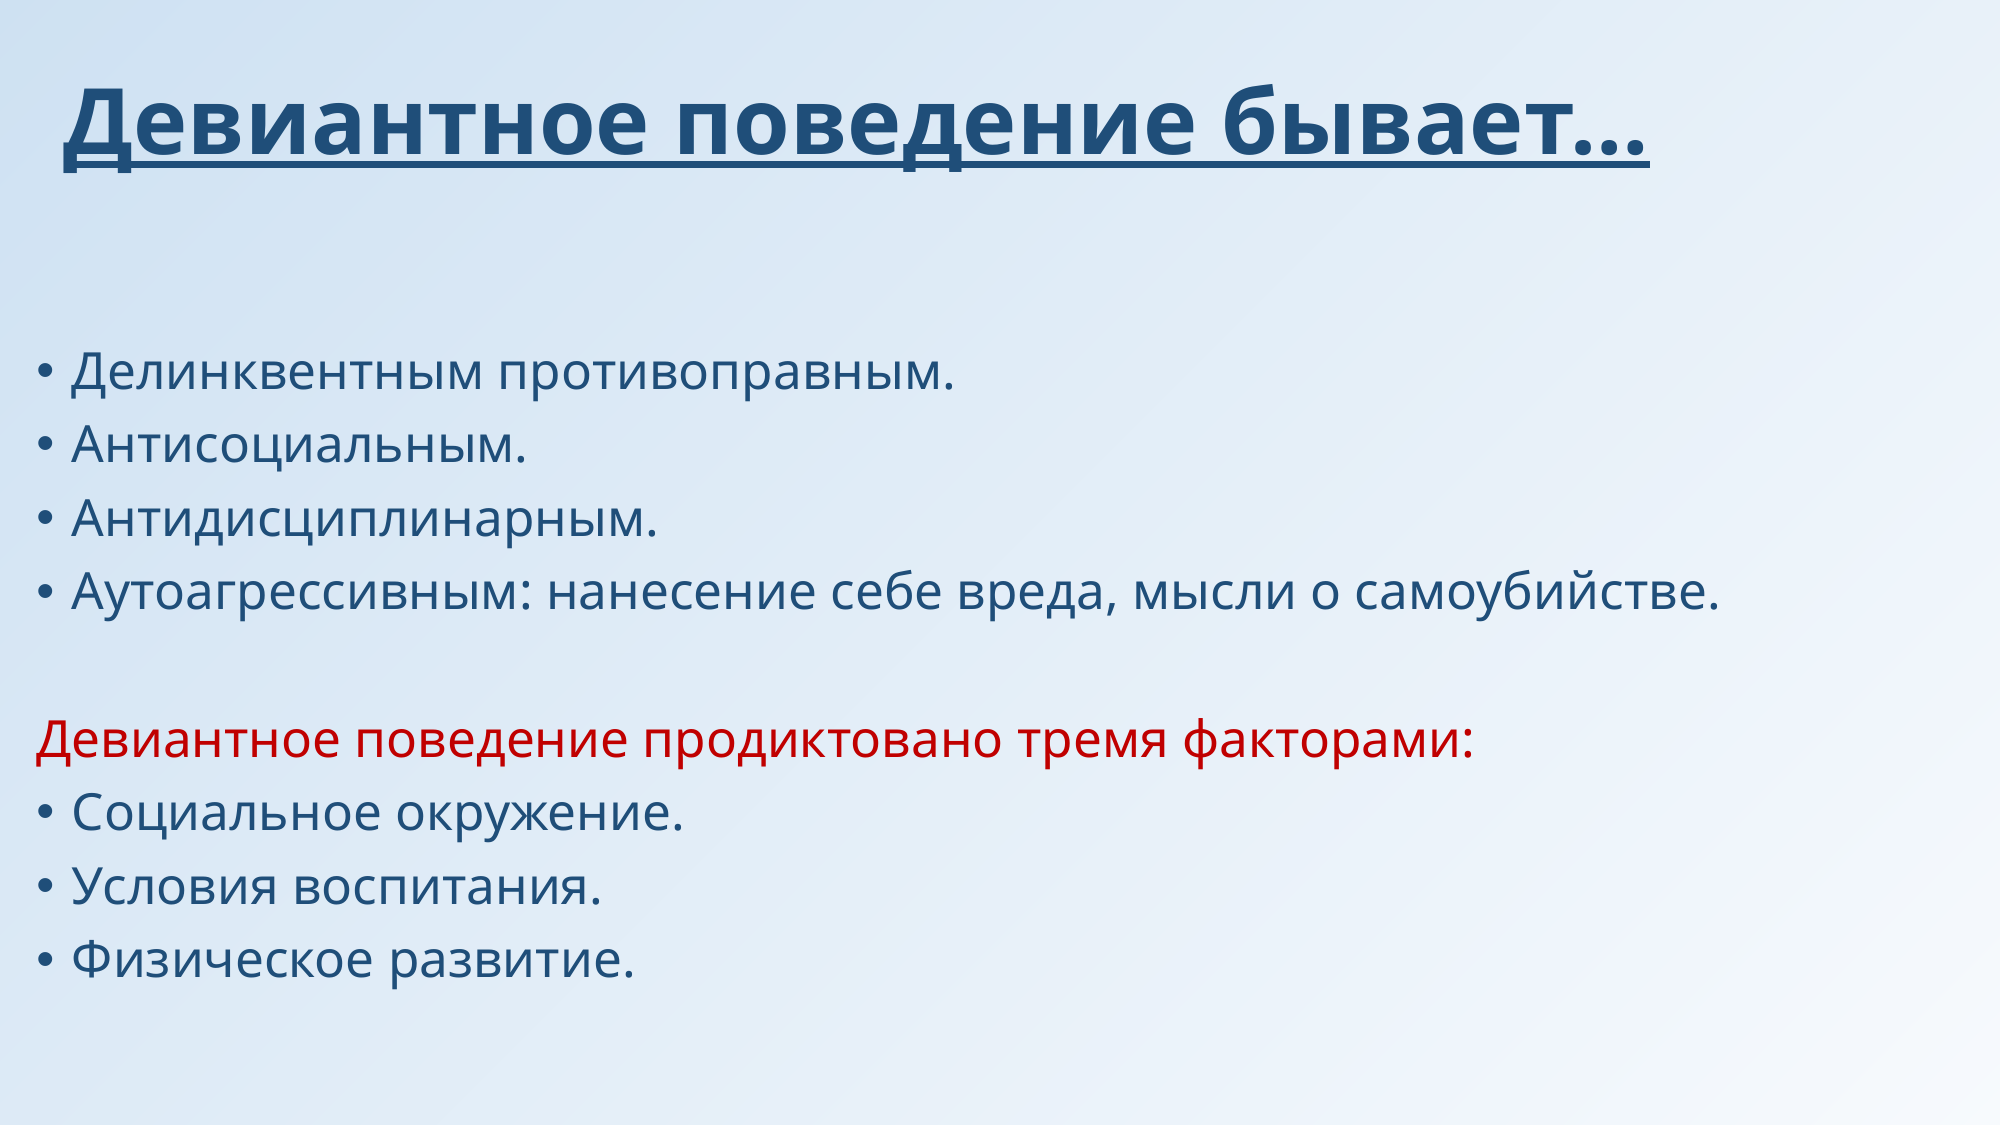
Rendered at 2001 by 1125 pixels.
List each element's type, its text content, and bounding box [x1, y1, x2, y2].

list Делинквентным противоправным. Антисоциальным. Антидисциплинарным. Аутоагрессивным: нанесение себе вреда, мысли о самоубийстве. Девиантное поведение продиктовано тремя факторами: Социальное окружение. Условия воспитания. Физическое развитие. [21, 337, 1747, 1052]
title Девиантное поведение бывает… [48, 0, 1774, 286]
